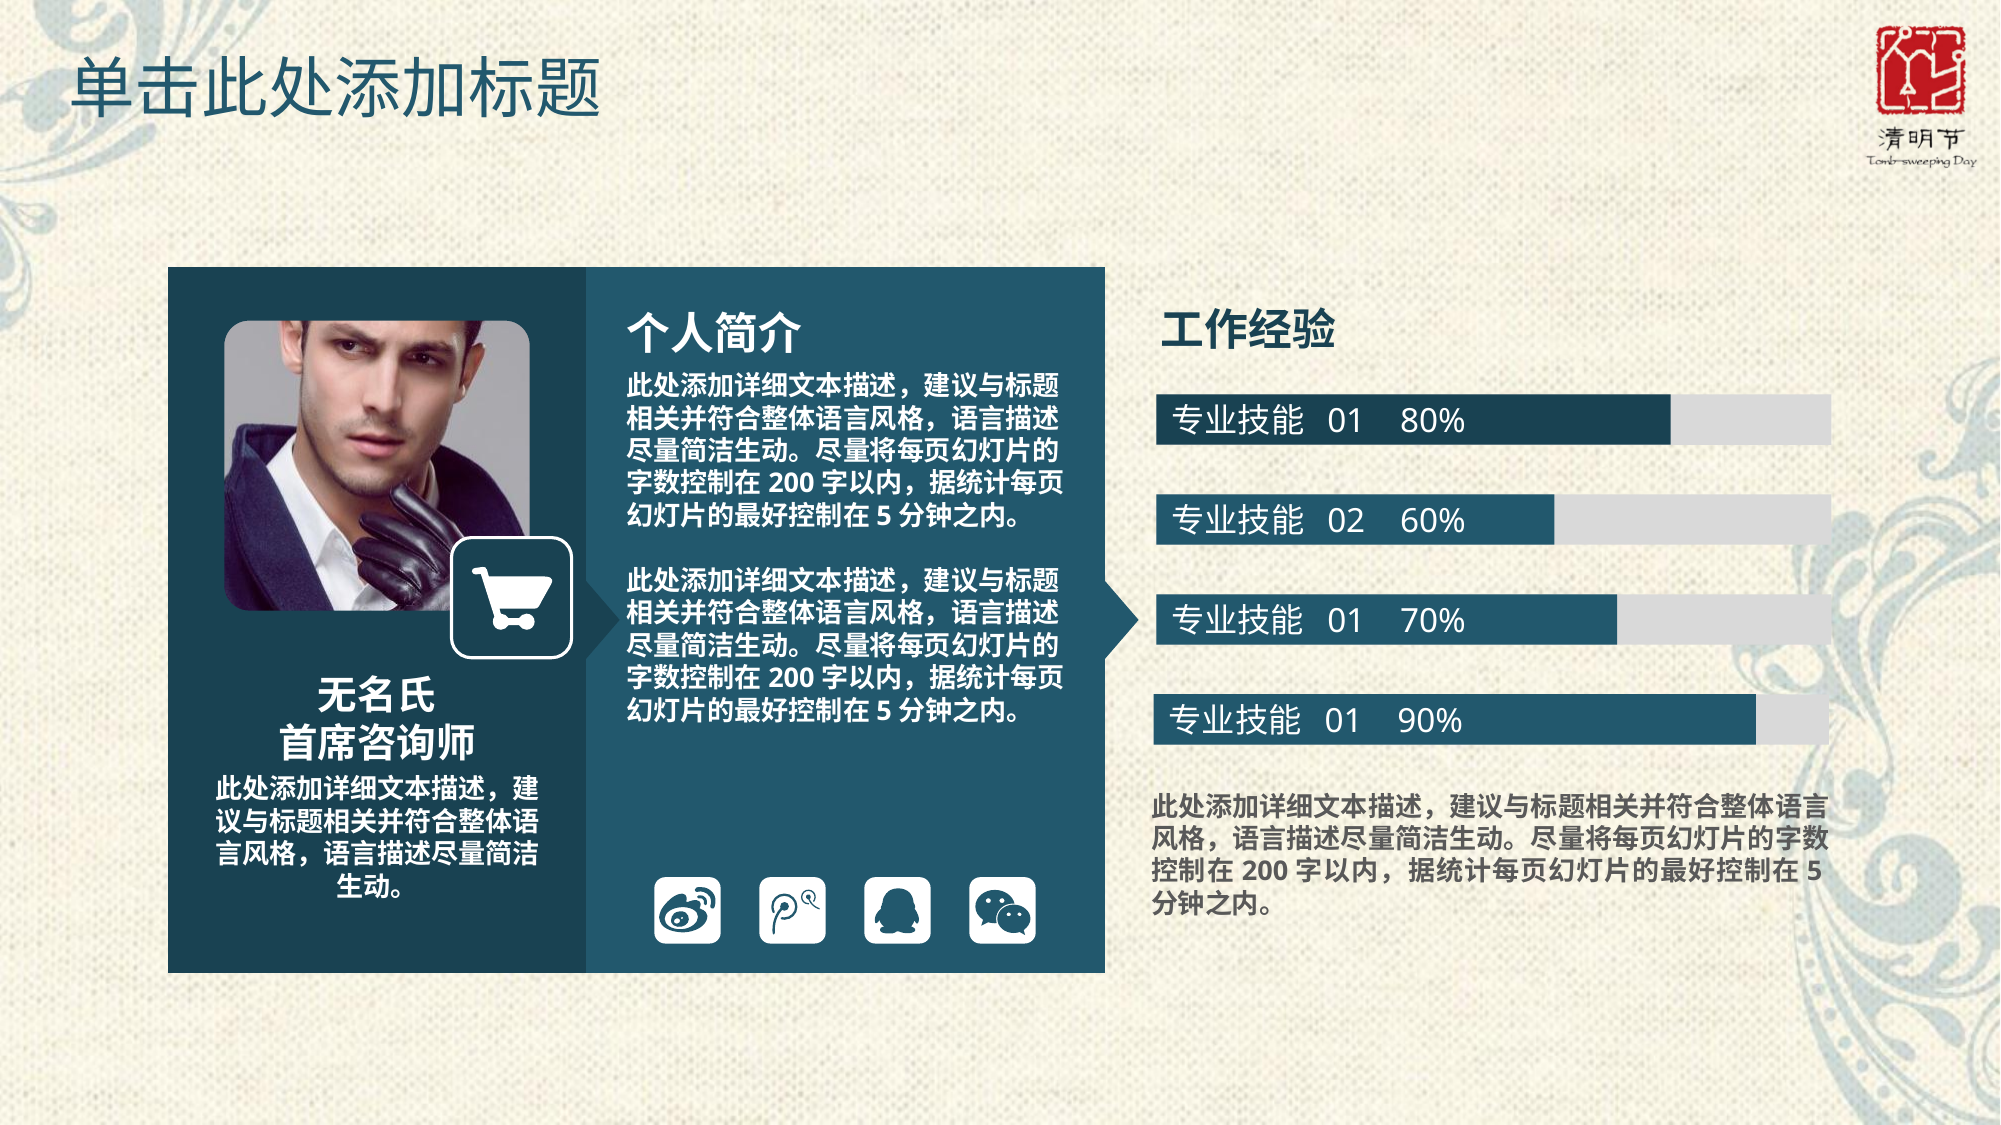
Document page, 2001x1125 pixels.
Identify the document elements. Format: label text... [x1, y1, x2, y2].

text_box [620, 267, 1139, 973]
picture [0, 0, 2001, 1125]
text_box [1153, 301, 1832, 745]
title 单击此处添加标题 [53, 31, 1779, 151]
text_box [658, 886, 1031, 935]
text_box 此处添加详细文本描述，建议与标题相关并符合整体语言风格，语言描述尽量简洁生动。尽量将每页幻灯片的字数控制在200字以内，据统计每页幻灯片的最好控制在5分钟之内。 [1151, 788, 1829, 919]
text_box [168, 267, 620, 973]
